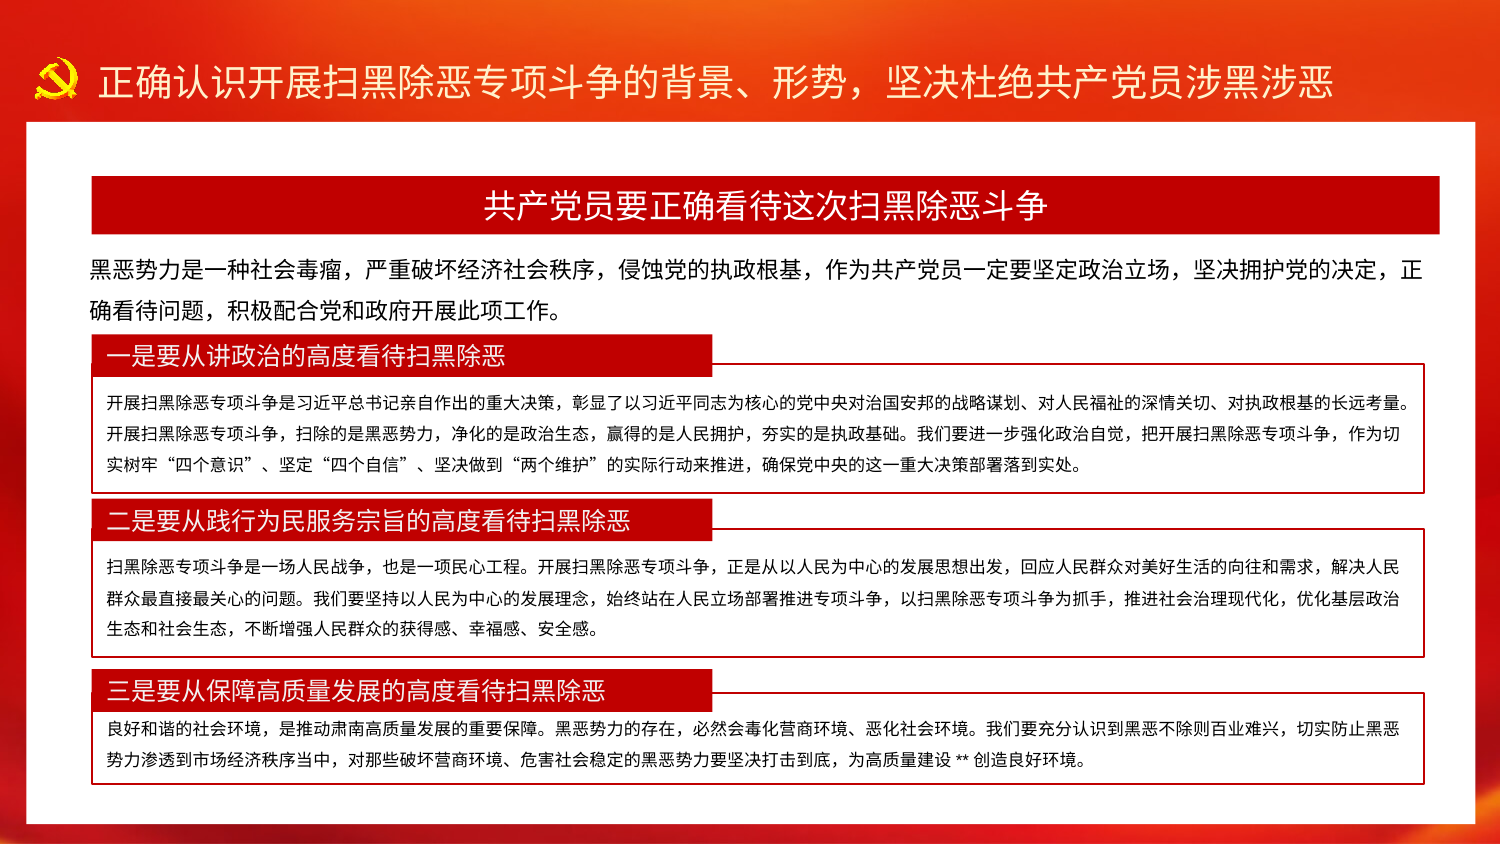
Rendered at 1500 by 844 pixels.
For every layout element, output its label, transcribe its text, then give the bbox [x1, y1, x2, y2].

text_box 扫黑除恶专项斗争是一场人民战争，也是一项民心工程。开展扫黑除恶专项斗争，正是从以人民为中心的发展思想出发，回应人民群众对美好生活的向往和需求，解决人民群众最直接最关心的问题。我们要坚持以人民为中心的发展理念，始终站在人民立场部署推进专项斗争，以扫黑除恶专项斗争为抓手，推进社会治理现代化，优化基层政治生态和社会生态，不断增强人民群众的获得感、幸福感、安全感。 [91, 528, 1424, 658]
text_box 黑恶势力是一种社会毒瘤，严重破坏经济社会秩序，侵蚀党的执政根基，作为共产党员一定要坚定政治立场，坚决拥护党的决定，正确看待问题，积极配合党和政府开展此项工作。 [74, 234, 1440, 332]
text_box 二是要从践行为民服务宗旨的高度看待扫黑除恶 [91, 498, 713, 542]
text_box 共产党员要正确看待这次扫黑除恶斗争 [91, 176, 1440, 235]
text_box 一是要从讲政治的高度看待扫黑除恶 [91, 334, 713, 377]
text_box 开展扫黑除恶专项斗争是习近平总书记亲自作出的重大决策，彰显了以习近平同志为核心的党中央对治国安邦的战略谋划、对人民福祉的深情关切、对执政根基的长远考量。开展扫黑除恶专项斗争，扫除的是黑恶势力，净化的是政治生态，赢得的是人民拥护，夯实的是执政基础。我们要进一步强化政治自觉，把开展扫黑除恶专项斗争，作为切实树牢“四个意识”、坚定“四个自信”、坚决做到“两个维护”的实际行动来推进，确保党中央的这一重大决策部署落到实处。 [91, 364, 1424, 493]
picture [0, 0, 1500, 844]
text_box 三是要从保障高质量发展的高度看待扫黑除恶 [91, 669, 713, 712]
text_box 良好和谐的社会环境，是推动肃南高质量发展的重要保障。黑恶势力的存在，必然会毒化营商环境、恶化社会环境。我们要充分认识到黑恶不除则百业难兴，切实防止黑恶势力渗透到市场经济秩序当中，对那些破坏营商环境、危害社会稳定的黑恶势力要坚决打击到底，为高质量建设**创造良好环境。 [91, 693, 1424, 785]
